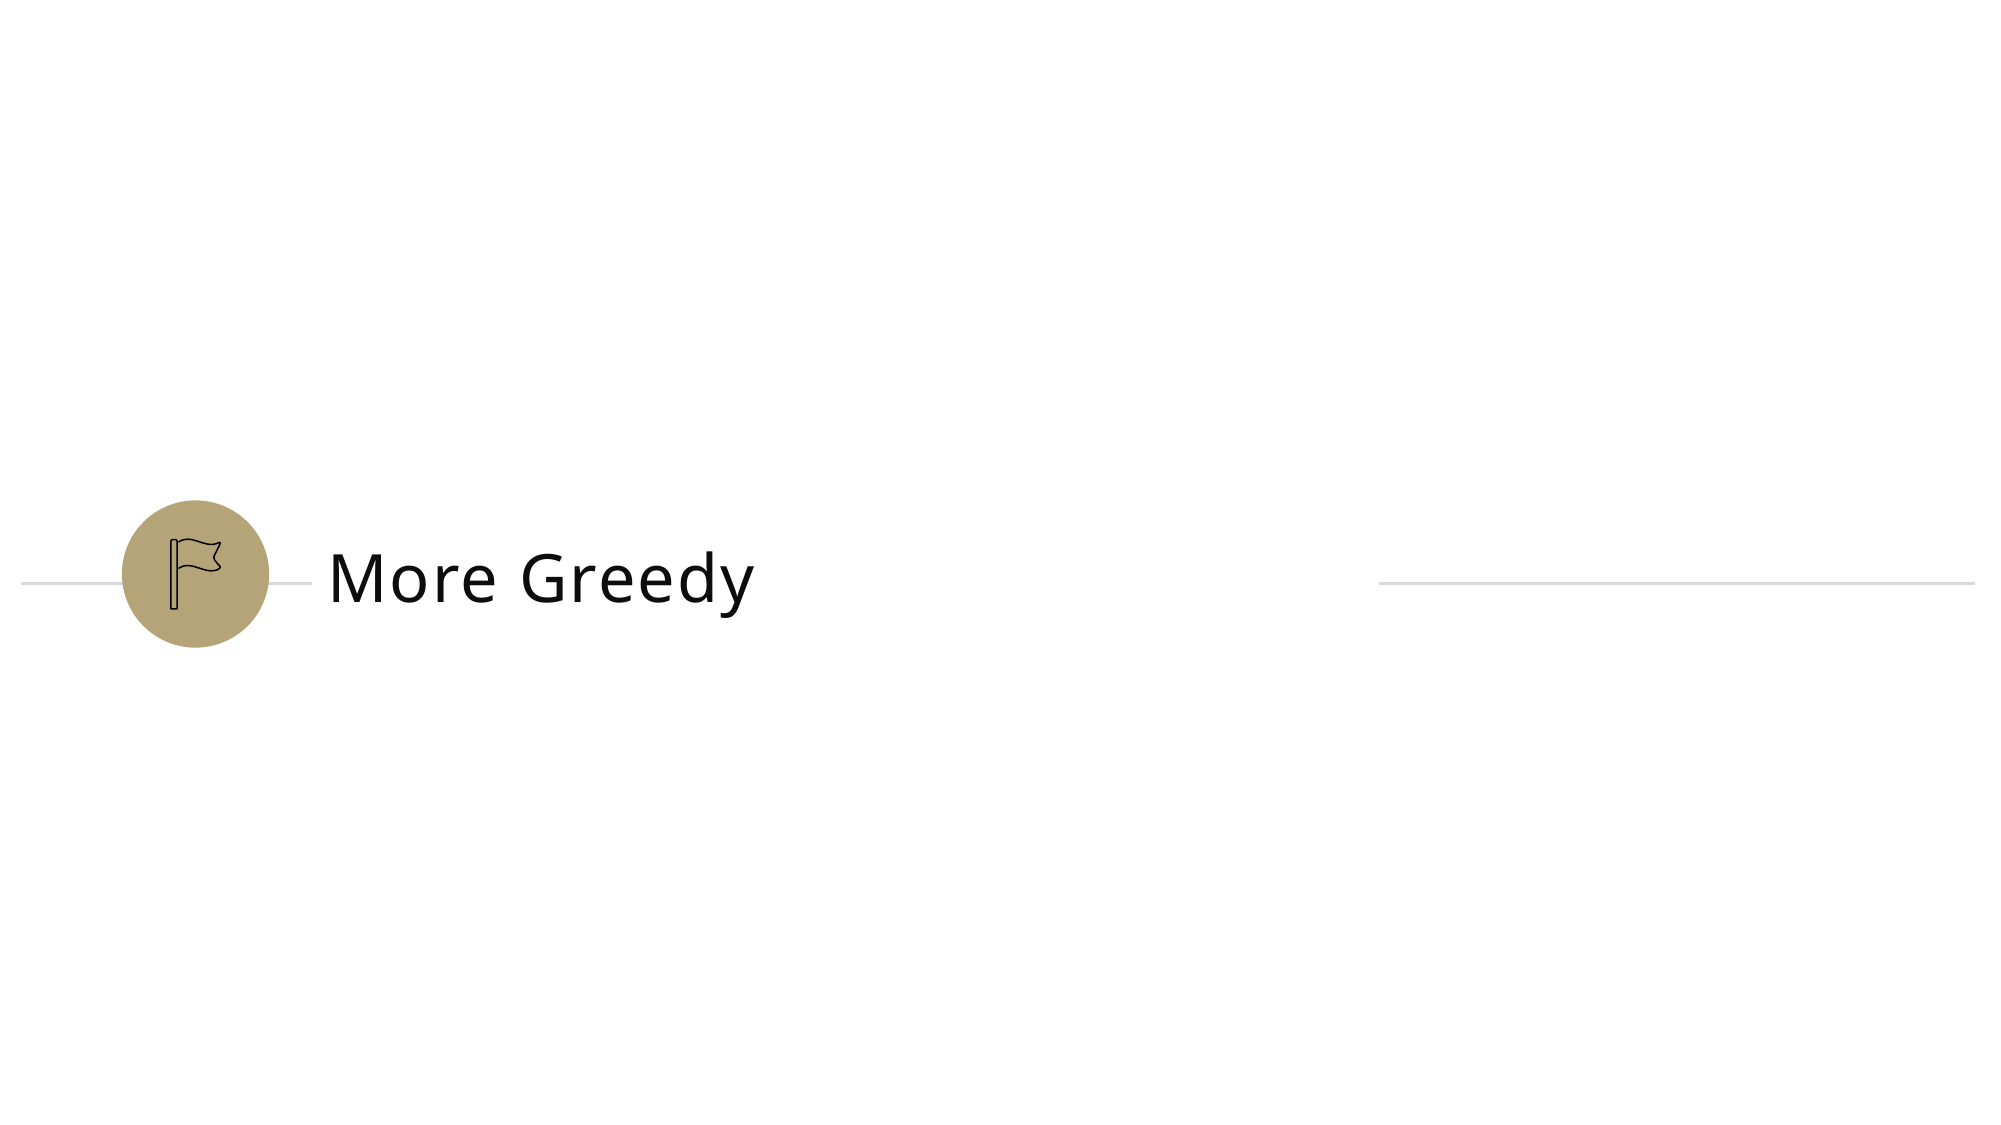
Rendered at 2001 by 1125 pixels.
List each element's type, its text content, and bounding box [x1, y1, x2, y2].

title More Greedy [312, 535, 1379, 633]
